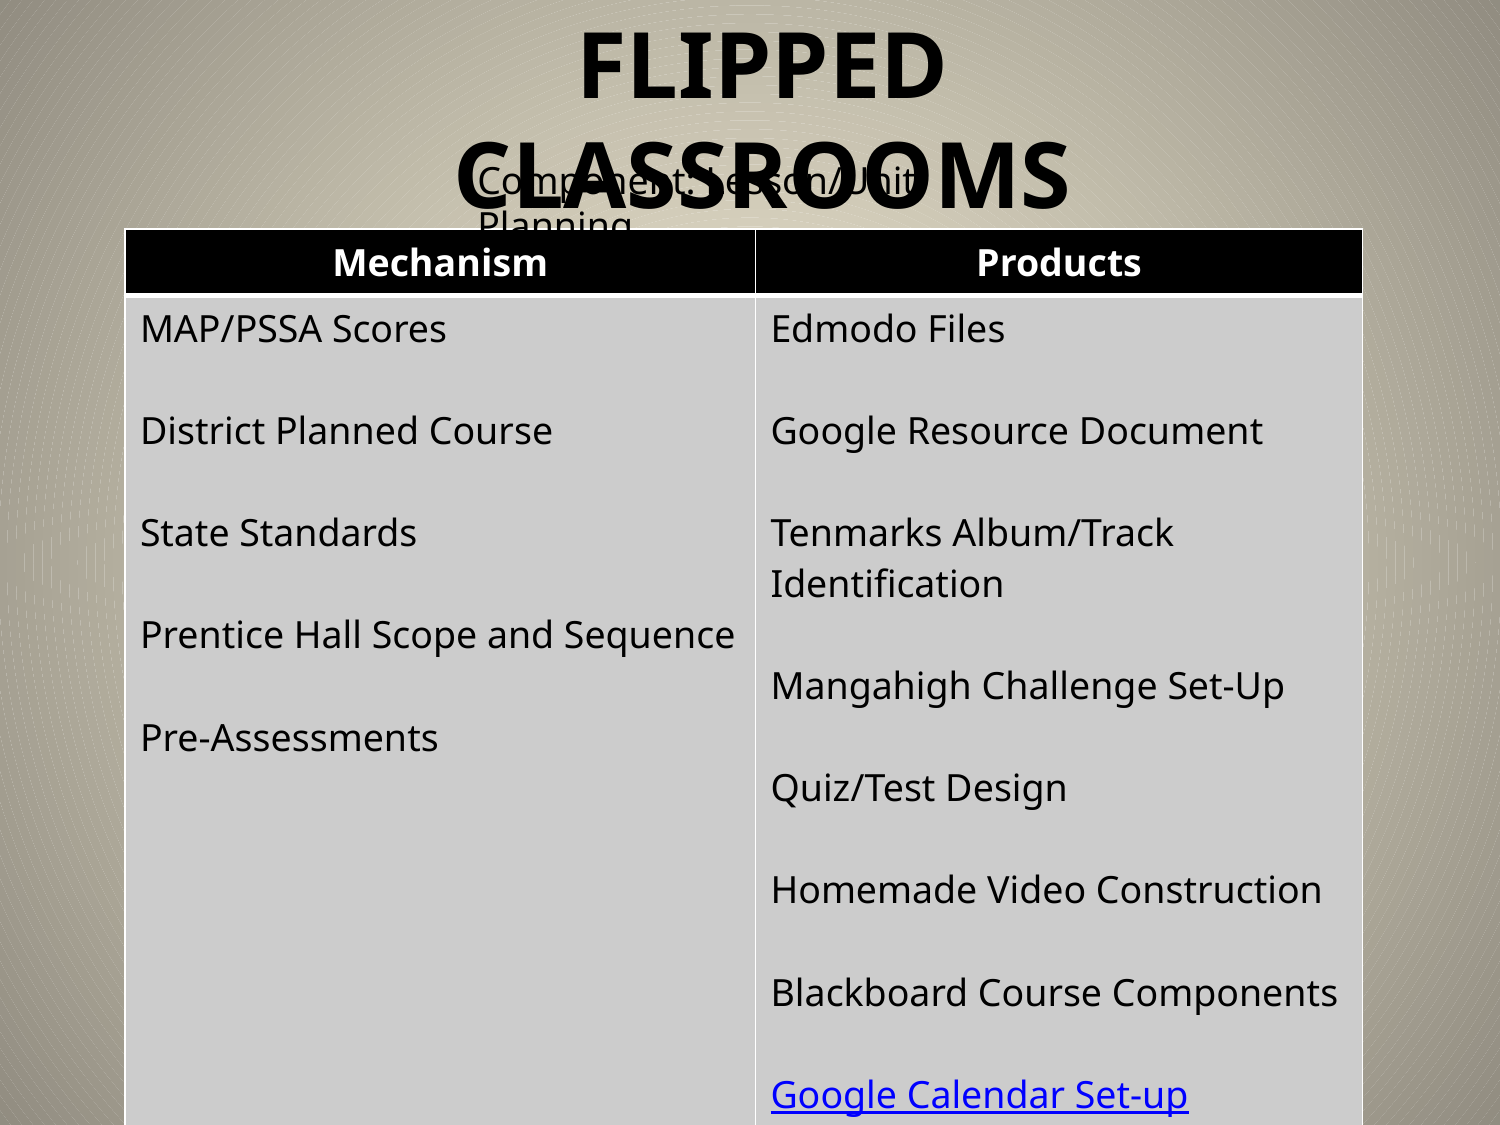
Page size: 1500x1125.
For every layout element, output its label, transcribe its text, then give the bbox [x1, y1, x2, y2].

text_box Component: Lesson/Unit Planning [462, 149, 1050, 255]
table_header Mechanism [126, 230, 755, 293]
table_header Products [756, 230, 1362, 293]
table_cell MAP/PSSA Scores District Planned Course State Standards Prentice Hall Scope and Sequence Pre-Assessments [126, 298, 755, 1125]
table_cell Edmodo Files Google Resource Document Tenmarks Album/Track Identification Mangahigh Challenge Set-Up Quiz/Test Design Homemade Video Construction Blackboard Course Components Google Calendar Set-up [756, 298, 1362, 1125]
title Flipped Classrooms [312, 0, 1213, 228]
